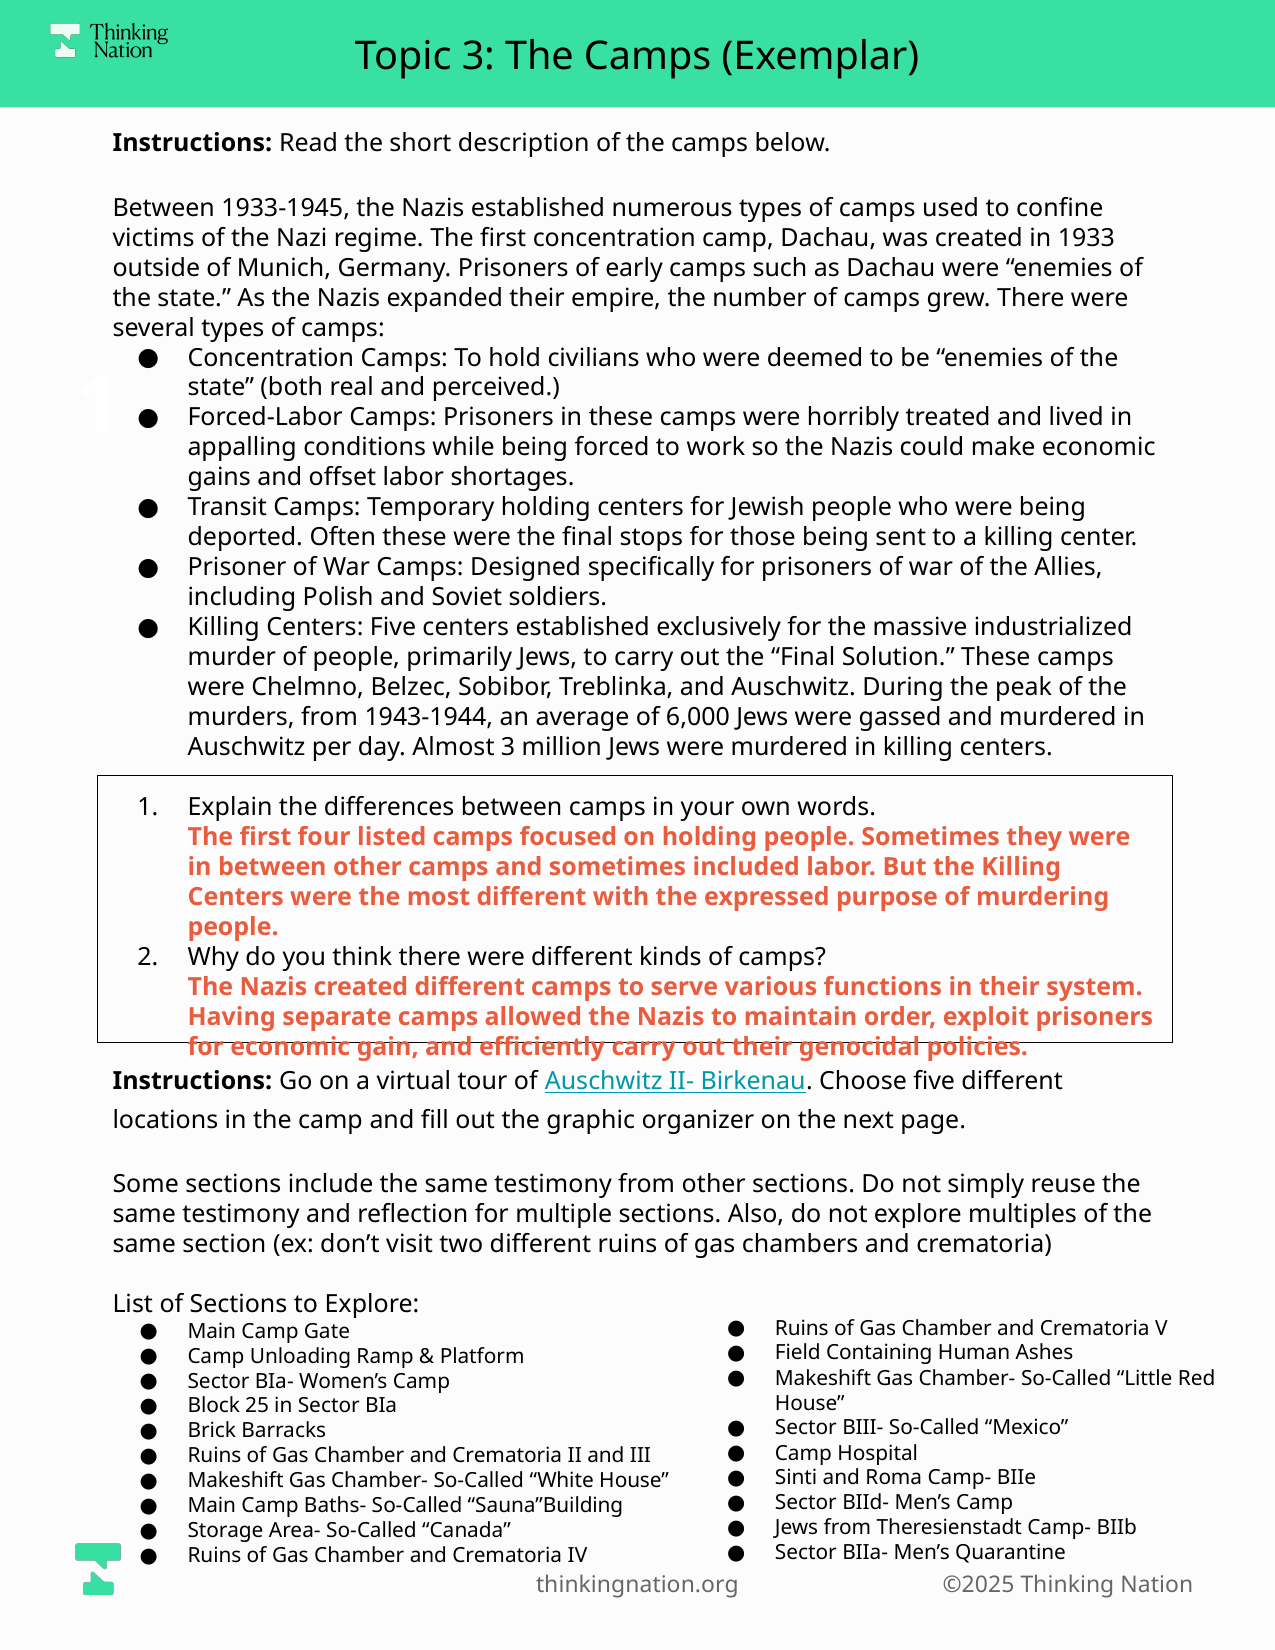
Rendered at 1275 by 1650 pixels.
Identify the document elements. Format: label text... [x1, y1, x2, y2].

text_box Topic 3: The Camps (Exemplar) [0, 0, 1275, 108]
text_box thinkingnation.org [486, 1582, 789, 1605]
text_box Instructions: Read the short description of the camps below. Between 1933-1945, the Nazis established numerous types of camps used to confine victims of the Nazi regime. The first concentration camp, Dachau, was created in 1933 outside of Munich, Germany. Prisoners of early camps such as Dachau were “enemies of the state.” As the Nazis expanded their empire, the number of camps grew. There were several types of camps: Concentration Camps: To hold civilians who were deemed to be “enemies of the state” (both real and perceived.) Forced-Labor Camps: Prisoners in these camps were horribly treated and lived in appalling conditions while being forced to work so the Nazis could make economic gains and offset labor shortages. Transit Camps: Temporary holding centers for Jewish people who were being deported. Often these were the final stops for those being sent to a killing center. Prisoner of War Camps: Designed specifically for prisoners of war of the Allies, including Polish and Soviet soldiers. Killing Centers: Five centers established exclusively for the massive industrialized murder of people, primarily Jews, to carry out the “Final Solution.” These camps were Chelmno, Belzec, Sobibor, Treblinka, and Auschwitz. During the peak of the murders, from 1943-1944, an average of 6,000 Jews were gassed and murdered in Auschwitz per day. Almost 3 million Jews were murdered in killing centers. Instructions: Go on a virtual tour of Auschwitz II- Birkenau. Choose five different locations in the camp and fill out the graphic organizer on the next page. Some sections include the same testimony from other sections. Do not simply reuse the same testimony and reflection for multiple sections. Also, do not explore multiples of the same section (ex: don’t visit two different ruins of gas chambers and crematoria) List of Sections to Explore: Main Camp Gate Camp Unloading Ramp & Platform Sector BIa- Women’s Camp Block 25 in Sector BIa Brick Barracks Ruins of Gas Chamber and Crematoria II and III Makeshift Gas Chamber- So-Called “White House” Main Camp Baths- So-Called “Sauna”Building Storage Area- So-Called “Canada” Ruins of Gas Chamber and Crematoria IV [97, 107, 1178, 1582]
text_box Ruins of Gas Chamber and Crematoria V Field Containing Human Ashes Makeshift Gas Chamber- So-Called “Little Red House” Sector BIII- So-Called “Mexico” Camp Hospital Sinti and Roma Camp- BIIe Sector BIId- Men’s Camp Jews from Theresienstadt Camp- BIIb Sector BIIa- Men’s Quarantine [684, 1299, 1247, 1579]
text_box Explain the differences between camps in your own words. The first four listed camps focused on holding people. Sometimes they were in between other camps and sometimes included labor. But the Killing Centers were the most different with the expressed purpose of murdering people. Why do you think there were different kinds of camps? The Nazis created different camps to serve various functions in their system. Having separate camps allowed the Nazis to maintain order, exploit prisoners for economic gain, and efficiently carry out their genocidal policies. [97, 775, 1173, 1043]
picture [36, 12, 172, 69]
text_box ©2025 Thinking Nation [907, 1579, 1210, 1605]
picture [62, 1533, 134, 1605]
text_box 1 [30, 315, 165, 450]
